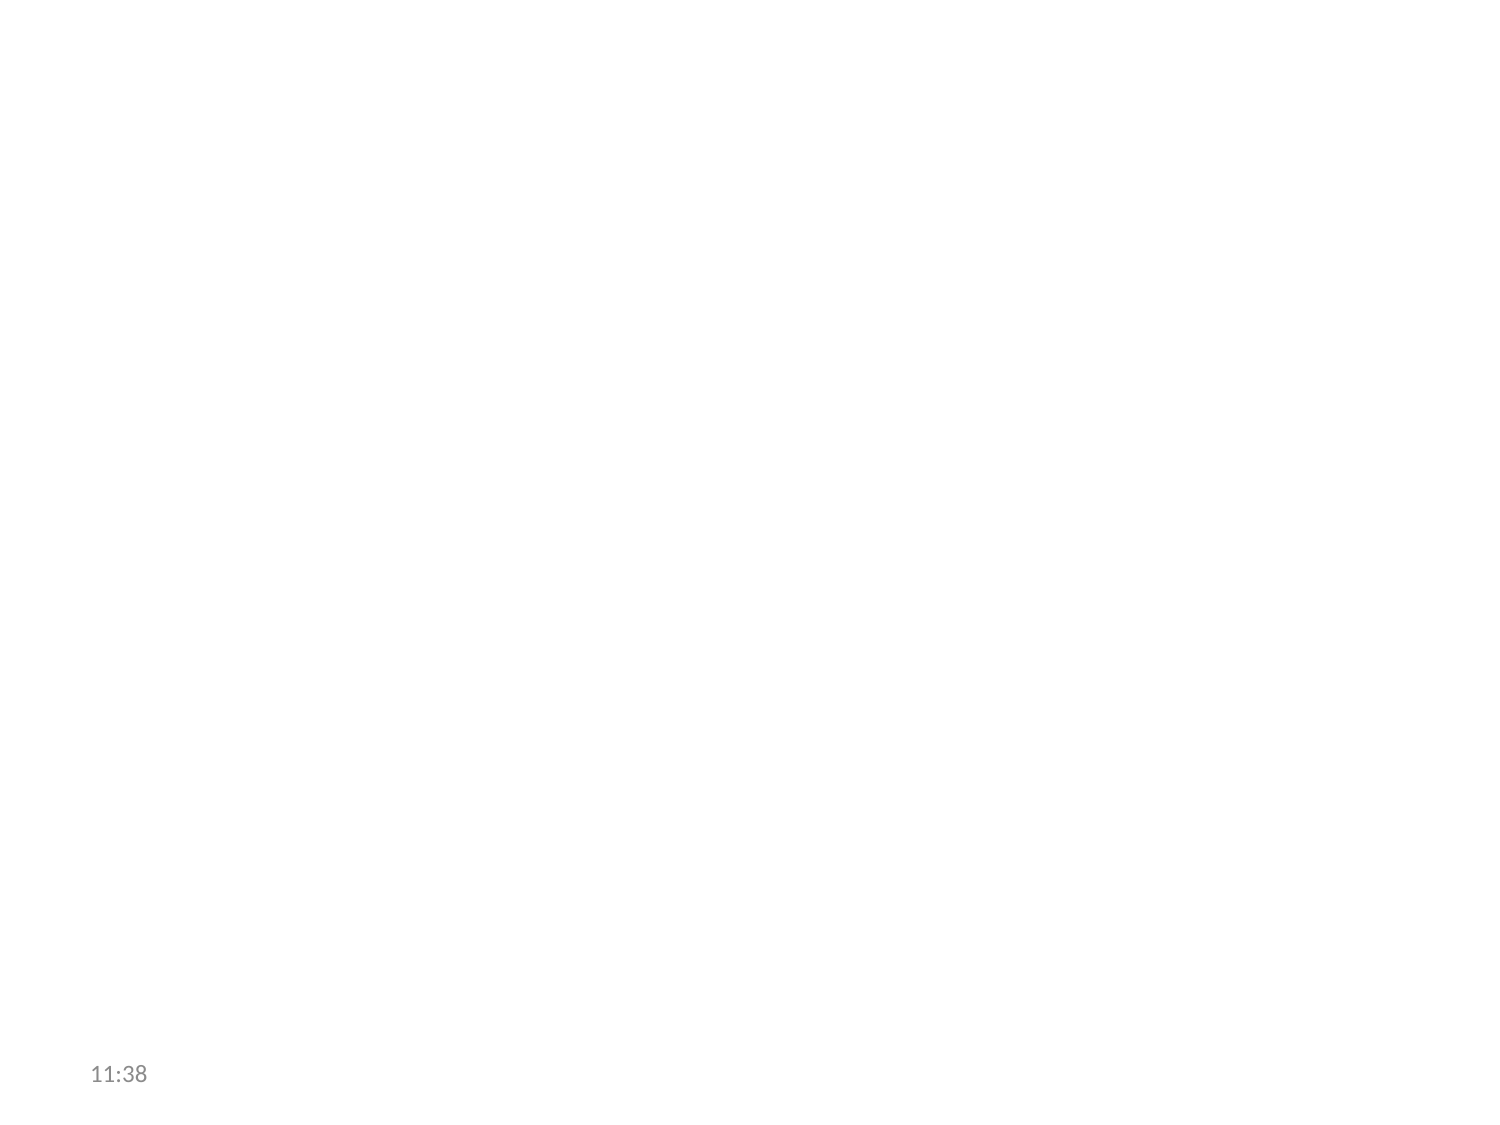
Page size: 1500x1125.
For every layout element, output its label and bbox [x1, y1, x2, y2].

slide_number [75, 1042, 425, 1103]
